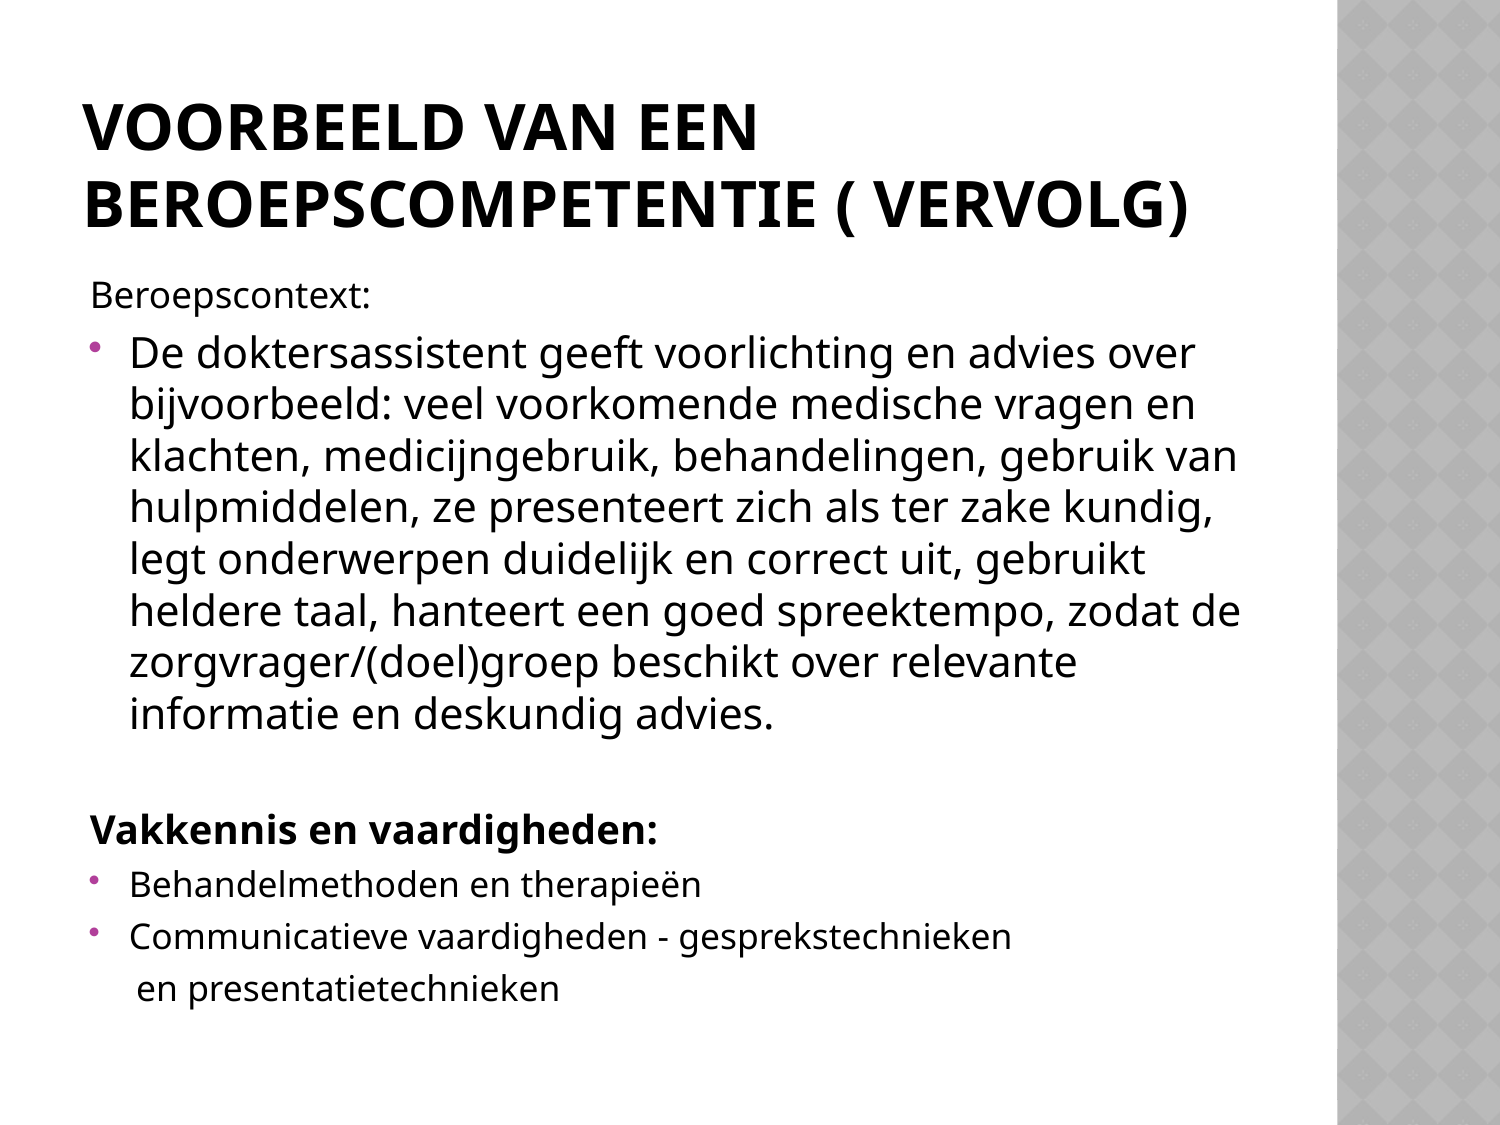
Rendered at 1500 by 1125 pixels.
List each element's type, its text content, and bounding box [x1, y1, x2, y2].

title Voorbeeld van een beroepscompetentie ( vervolg) [75, 52, 1263, 240]
list Beroepscontext: De doktersassistent geeft voorlichting en advies over bijvoorbeeld: veel voorkomende medische vragen en klachten, medicijngebruik, behandelingen, gebruik van hulpmiddelen, ze presenteert zich als ter zake kundig, legt onderwerpen duidelijk en correct uit, gebruikt heldere taal, hanteert een goed spreektempo, zodat de zorgvrager/(doel)groep beschikt over relevante informatie en deskundig advies. Vakkennis en vaardigheden: Behandelmethoden en therapieën Communicatieve vaardigheden - gesprekstechnieken en presentatietechnieken [75, 264, 1263, 1059]
